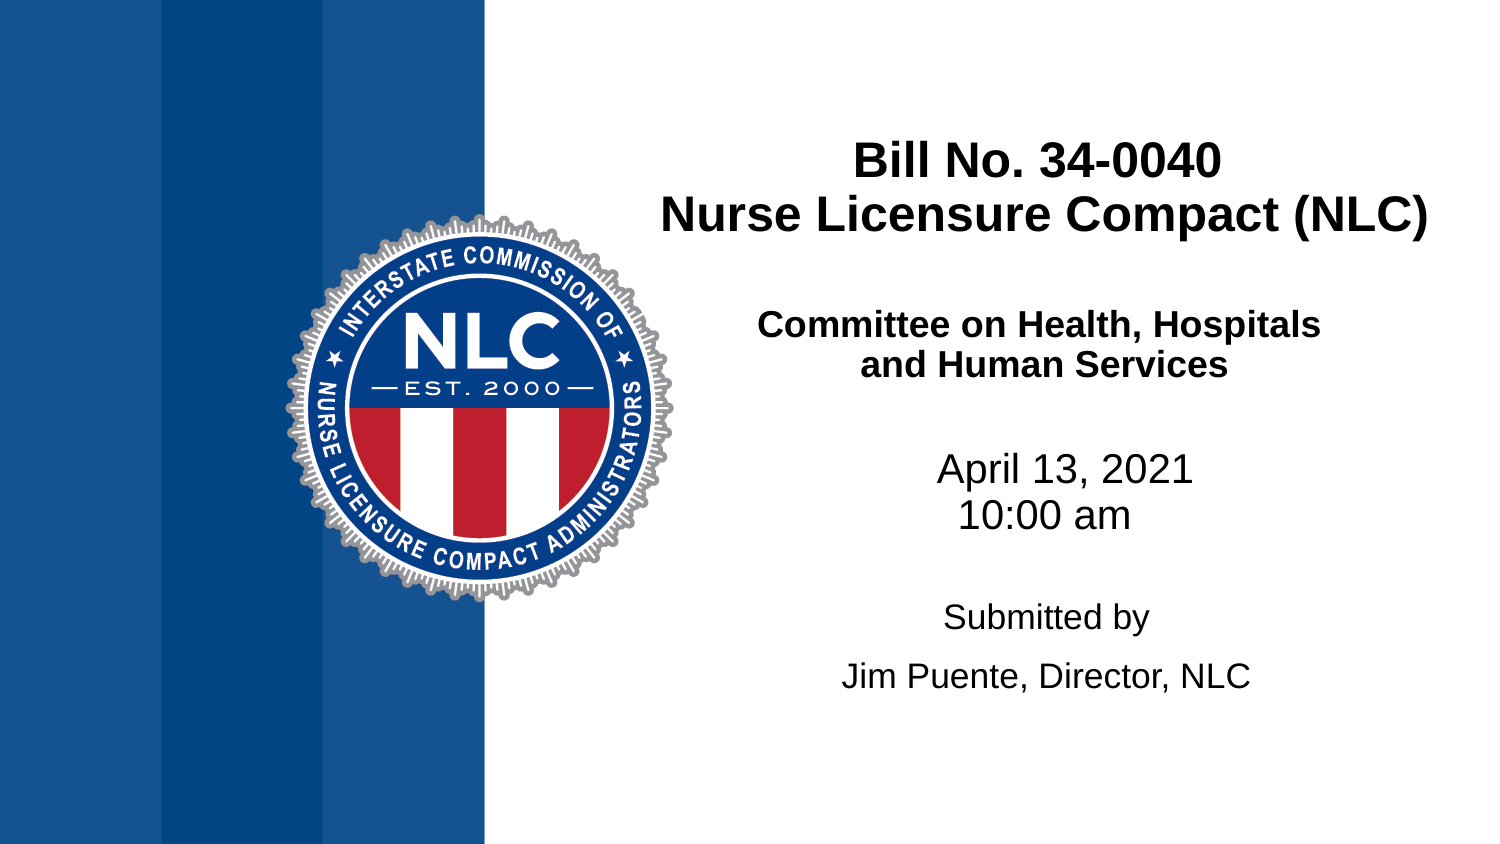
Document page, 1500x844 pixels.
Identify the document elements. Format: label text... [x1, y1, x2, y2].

list Submitted by Jim Puente, Director, NLC [672, 591, 1421, 810]
title Bill No. 34-0040 Nurse Licensure Compact (NLC) Committee on Health, Hospitals and Human Services April 13, 2021 10:00 am [573, 152, 1500, 521]
picture [0, 0, 1500, 844]
